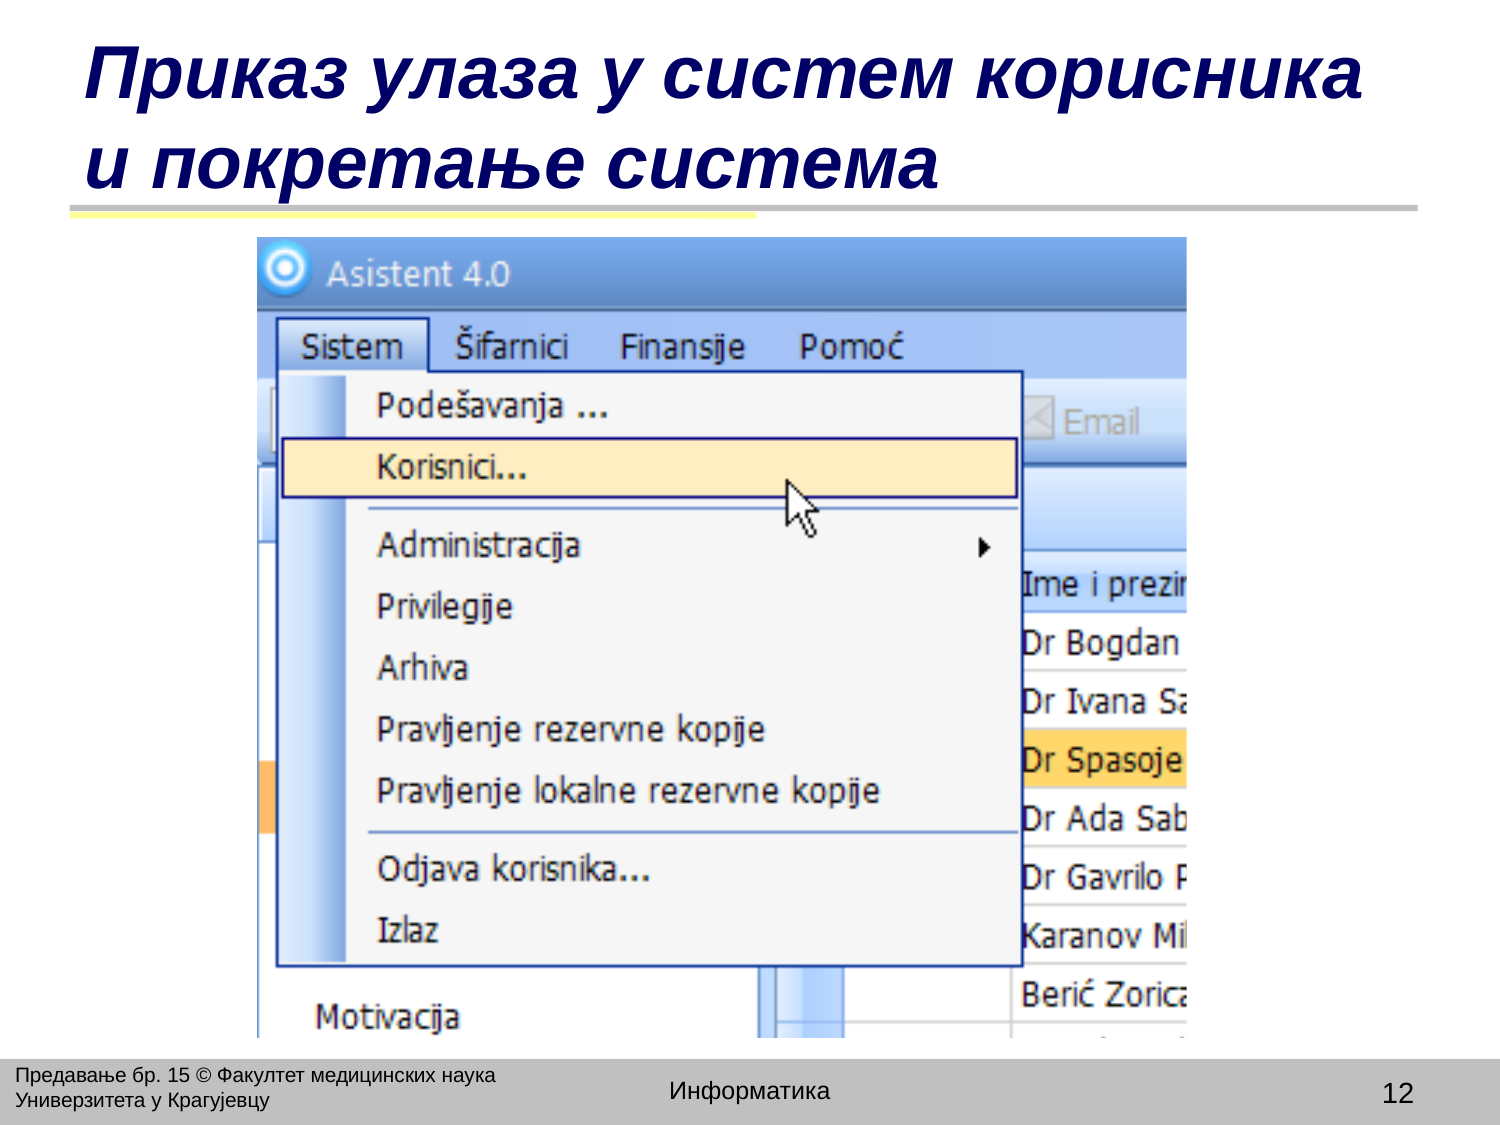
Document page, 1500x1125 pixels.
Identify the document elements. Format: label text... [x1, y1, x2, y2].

title Приказ улаза у систем корисника и покретање система [69, 19, 1426, 208]
picture [256, 237, 1187, 1038]
slide_number Предавање бр. 15 © Факултет медицинских наука Универзитета у Крагујевцу [0, 1053, 634, 1108]
footer Информатика [512, 1066, 988, 1125]
slide_number 12 [1079, 1066, 1430, 1125]
